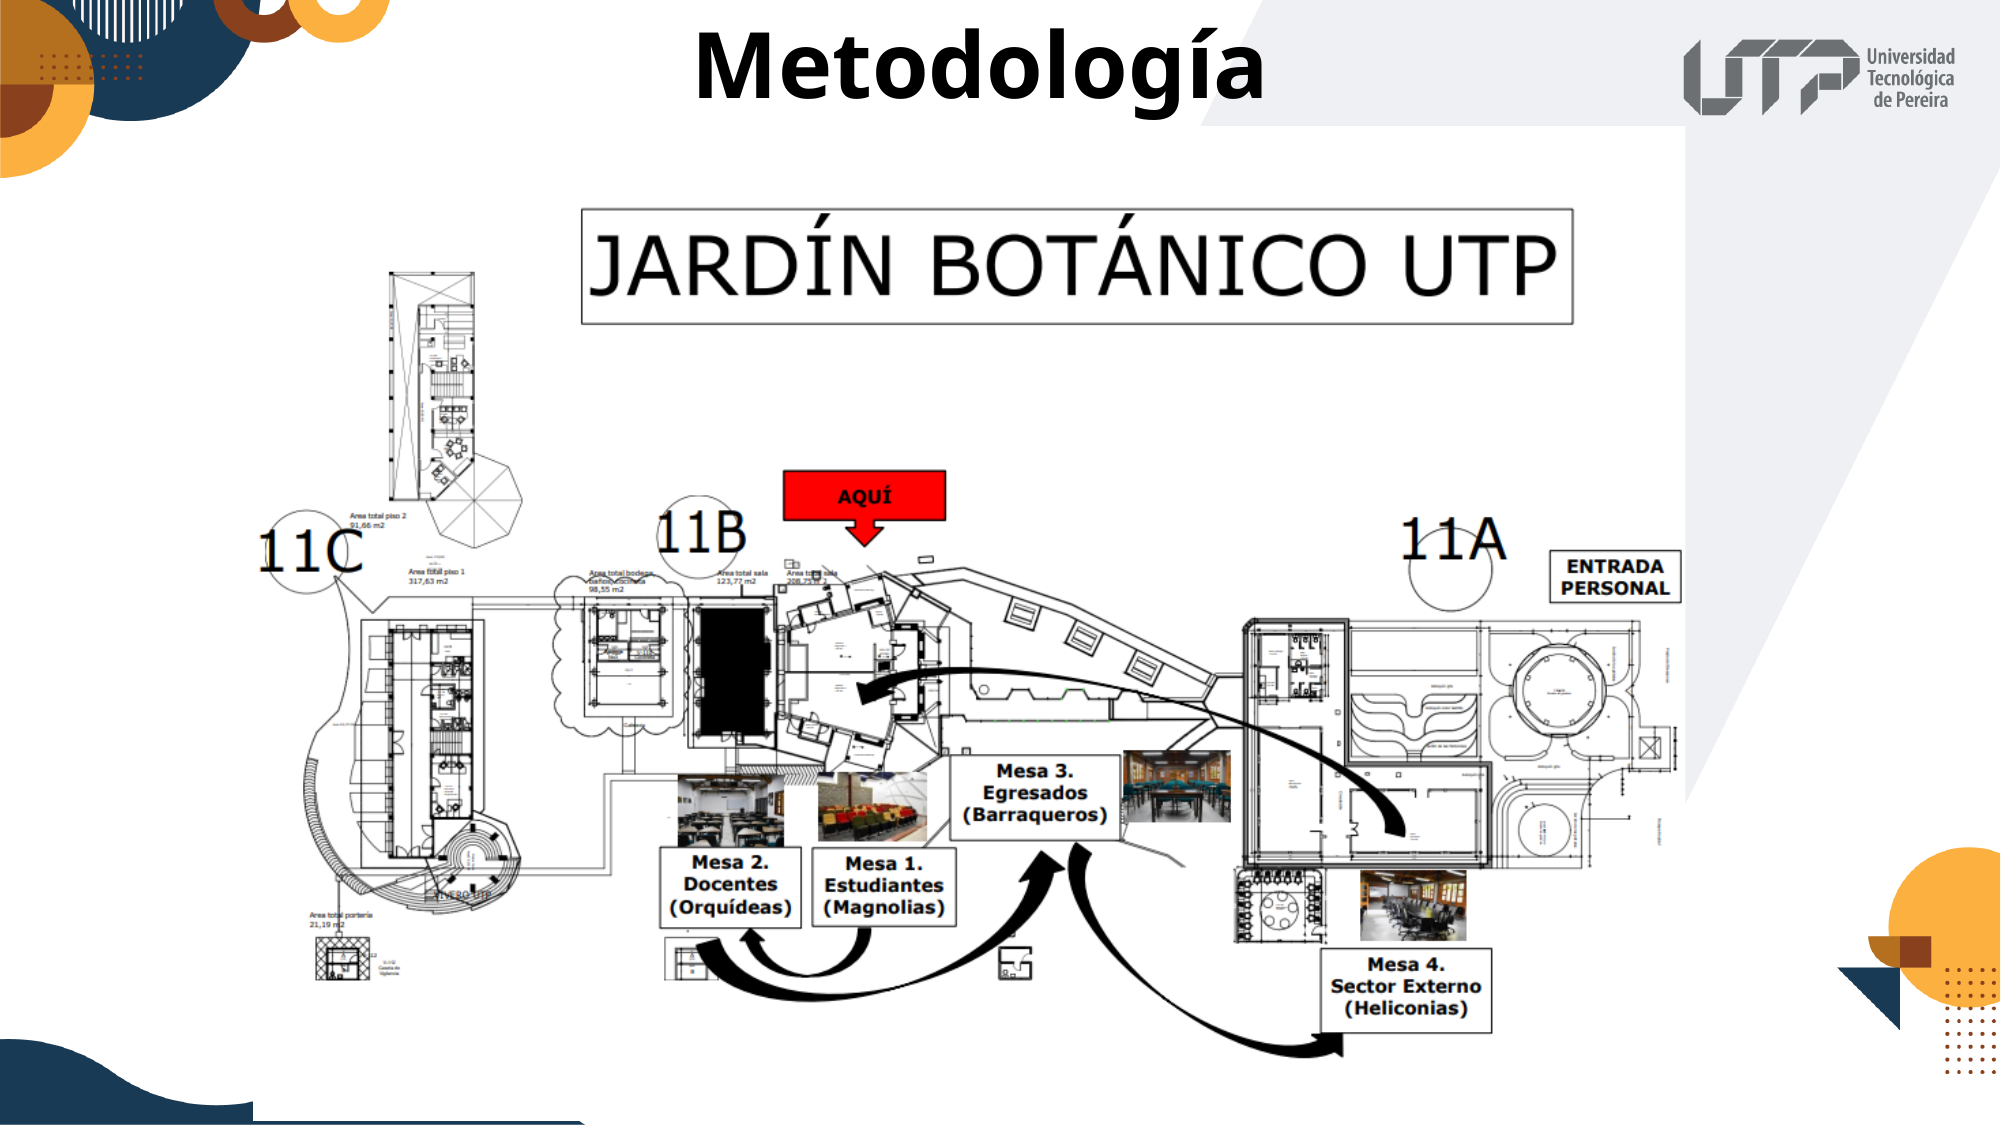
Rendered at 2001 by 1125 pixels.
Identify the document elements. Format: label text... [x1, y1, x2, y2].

text_box Metodología [676, 0, 1309, 125]
picture [0, 0, 2001, 1125]
